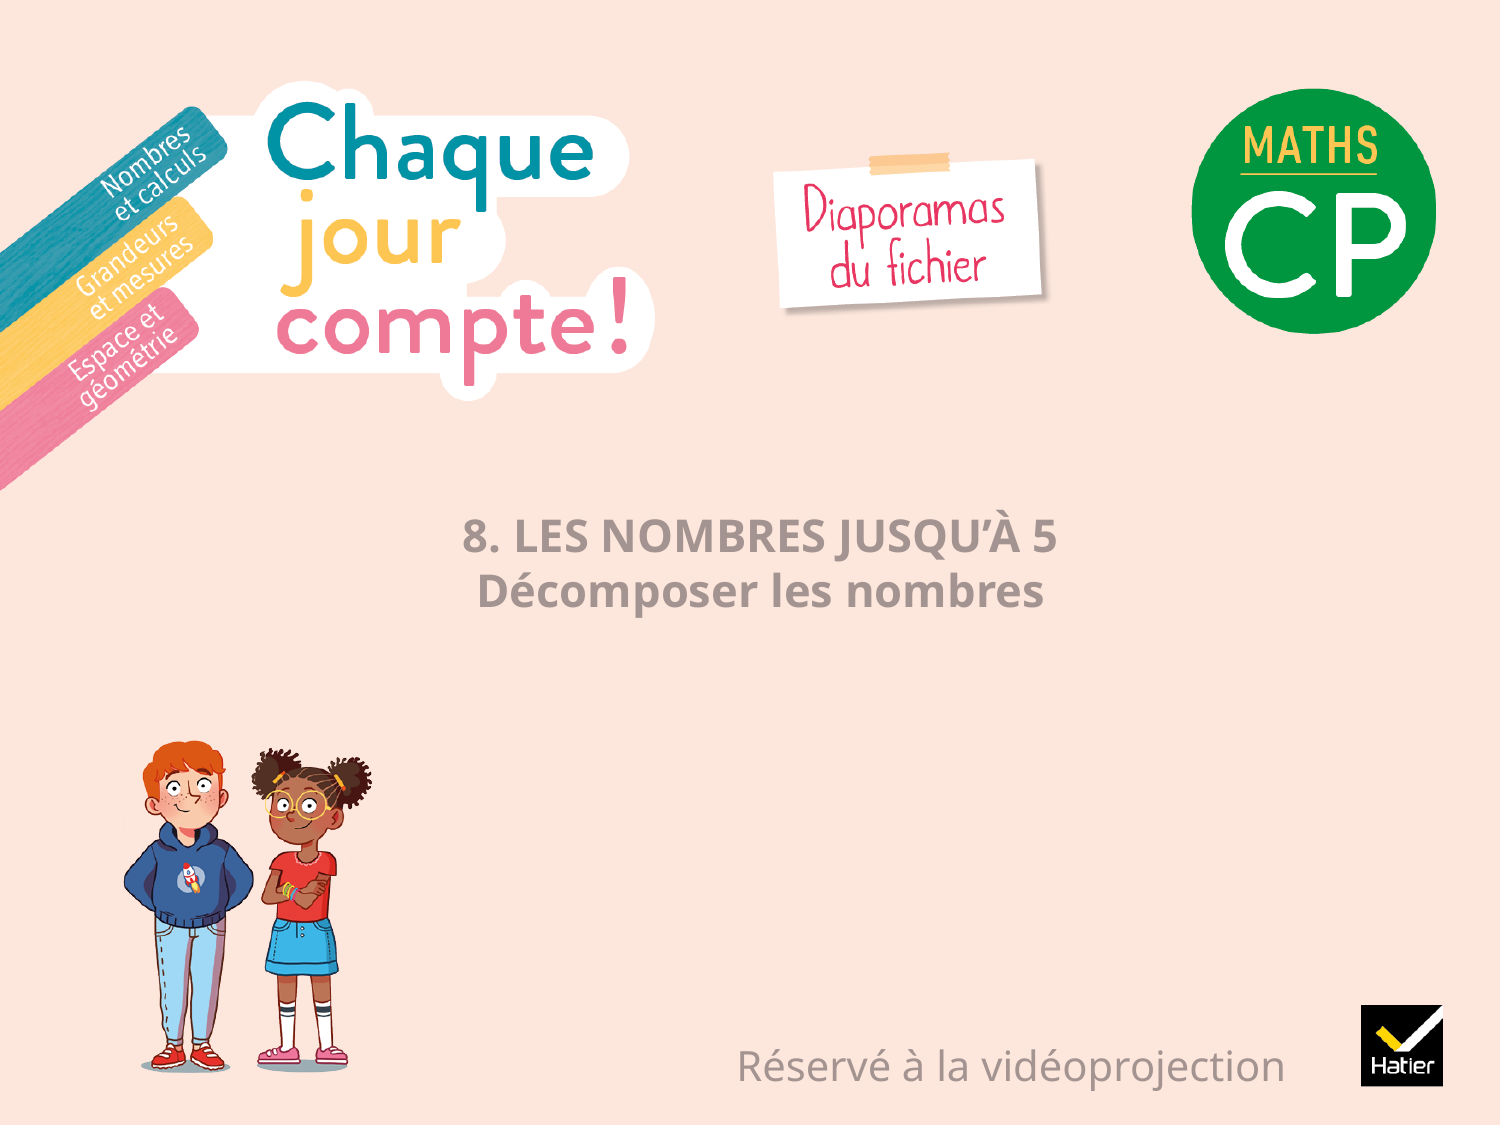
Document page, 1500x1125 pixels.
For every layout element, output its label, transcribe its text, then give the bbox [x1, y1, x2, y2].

picture [0, 0, 1500, 1125]
text_box Réservé à la vidéoprojection [721, 1029, 1447, 1112]
title 8. LES NOMBRES JUSQU’À 5 Décomposer les nombres [121, 497, 1401, 628]
